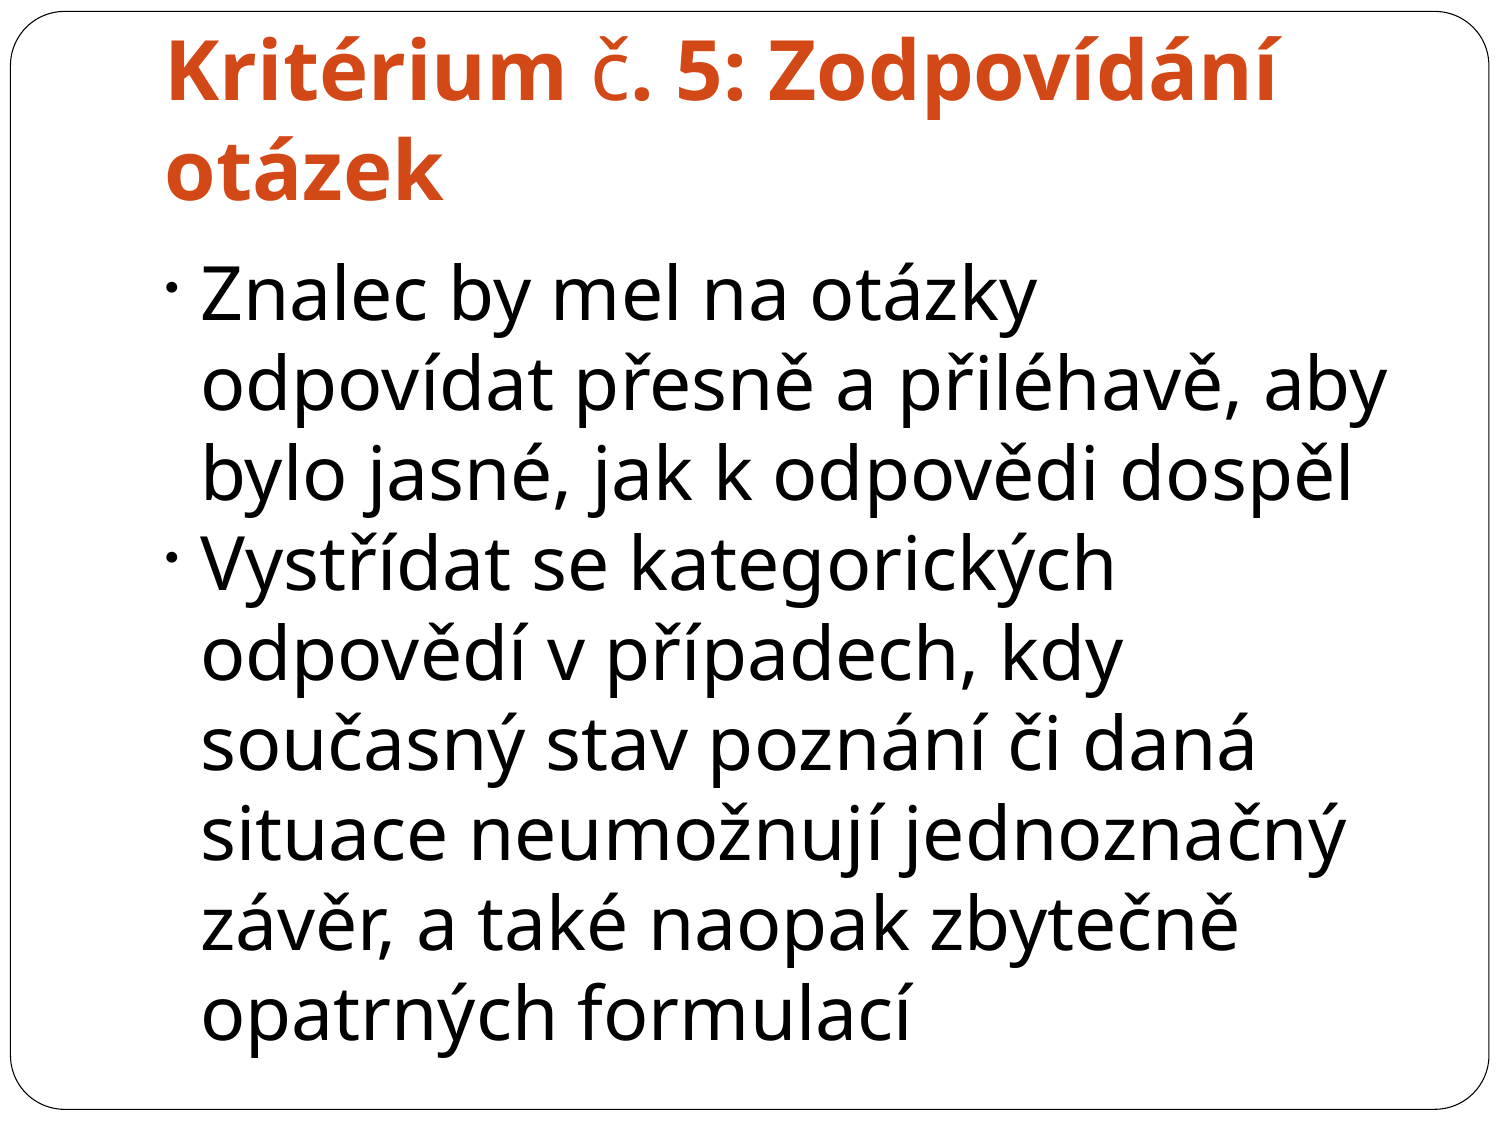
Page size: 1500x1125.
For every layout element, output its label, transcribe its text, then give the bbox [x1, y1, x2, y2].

text_box Znalec by mel na otázky odpovídat přesně a přiléhavě, aby bylo jasné, jak k odpovědi dospěl Vystřídat se kategorických odpovědí v případech, kdy současný stav poznání či daná situace neumožnují jednoznačný závěr, a také naopak zbytečně opatrných formulací [150, 237, 1425, 988]
text_box Kritérium č. 5: Zodpovídání otázek [150, 45, 1425, 233]
